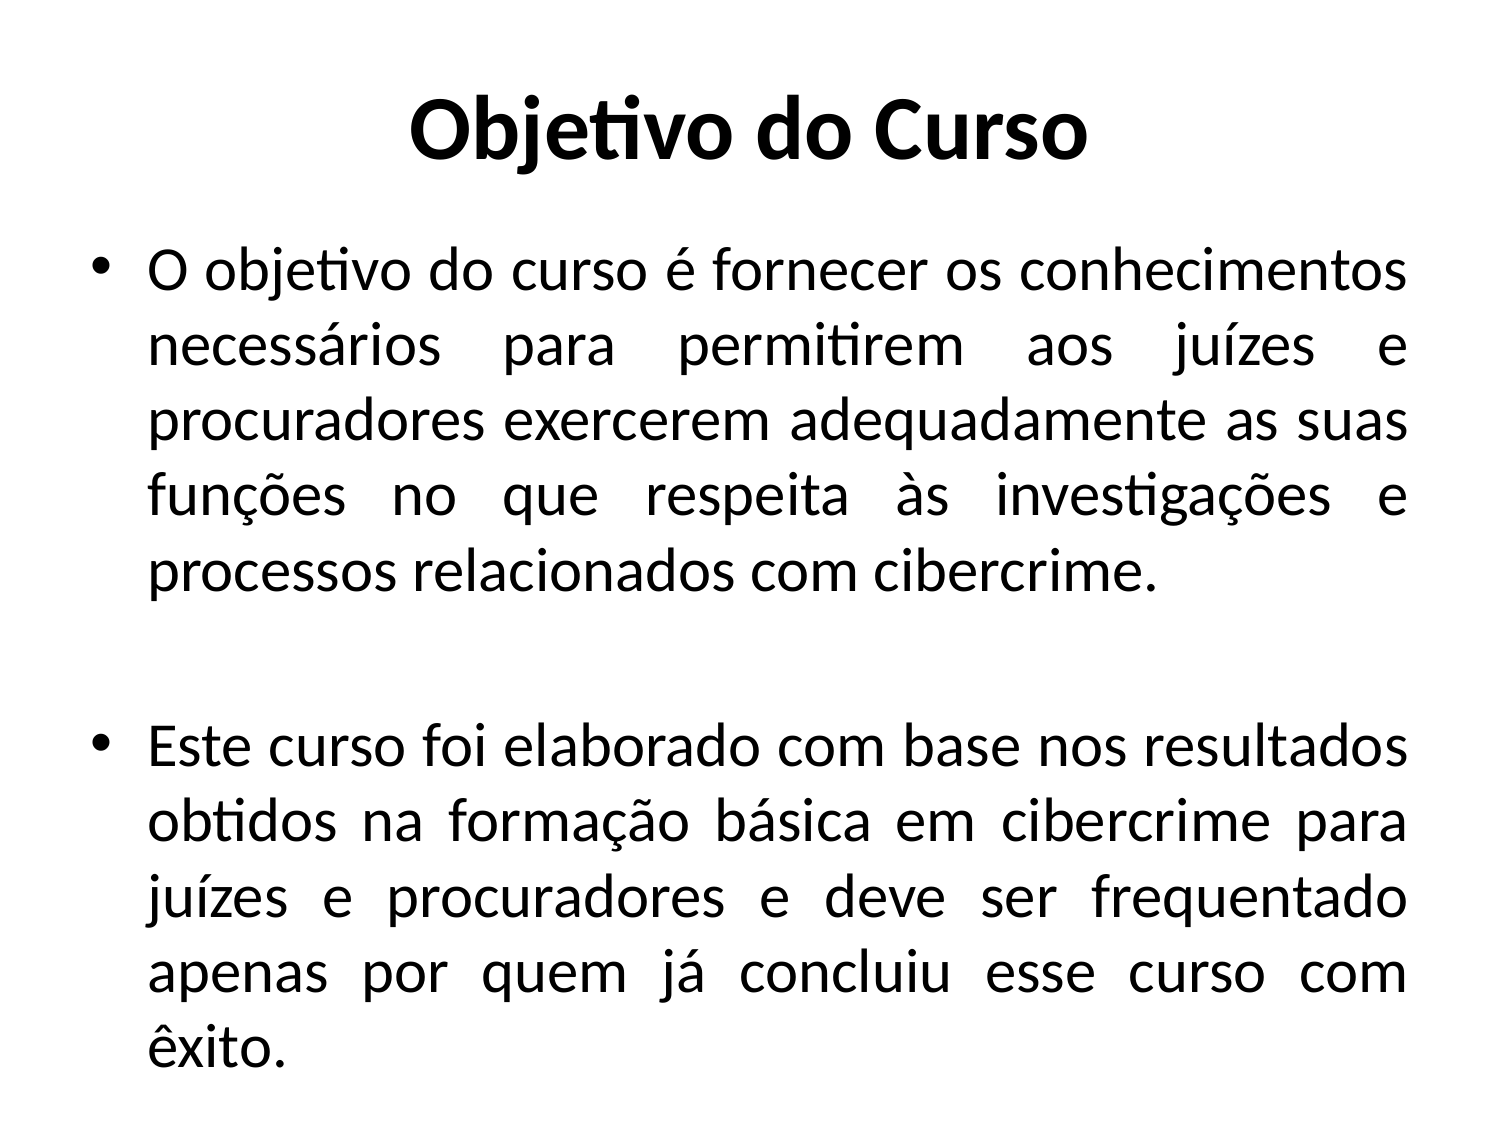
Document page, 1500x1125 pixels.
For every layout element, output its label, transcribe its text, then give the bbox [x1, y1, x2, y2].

list O objetivo do curso é fornecer os conhecimentos necessários para permitirem aos juízes e procuradores exercerem adequadamente as suas funções no que respeita às investigações e processos relacionados com cibercrime. Este curso foi elaborado com base nos resultados obtidos na formação básica em cibercrime para juízes e procuradores e deve ser frequentado apenas por quem já concluiu esse curso com êxito. [75, 219, 1425, 1100]
title Objetivo do Curso [75, 45, 1425, 201]
